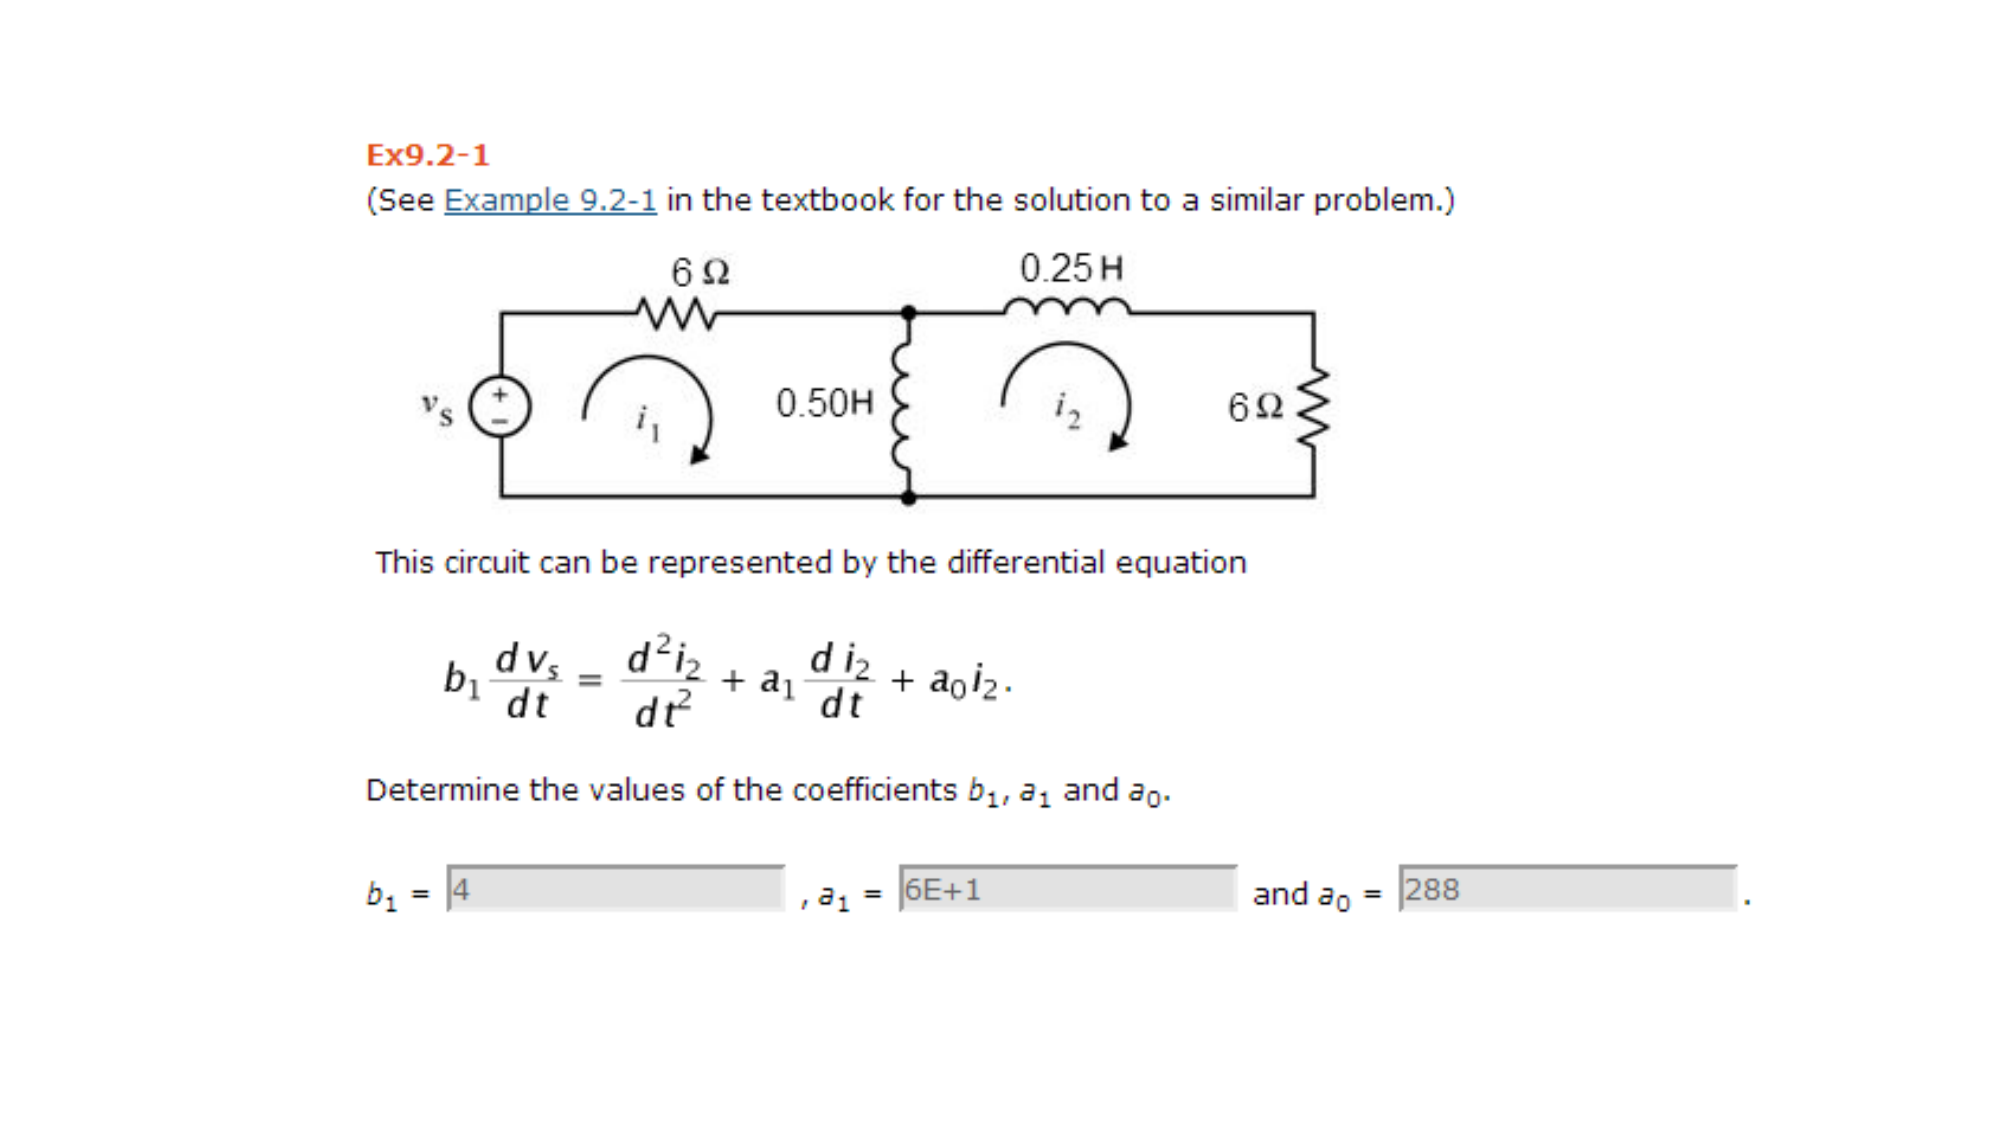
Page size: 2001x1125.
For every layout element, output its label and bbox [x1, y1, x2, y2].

picture [355, 133, 1781, 948]
